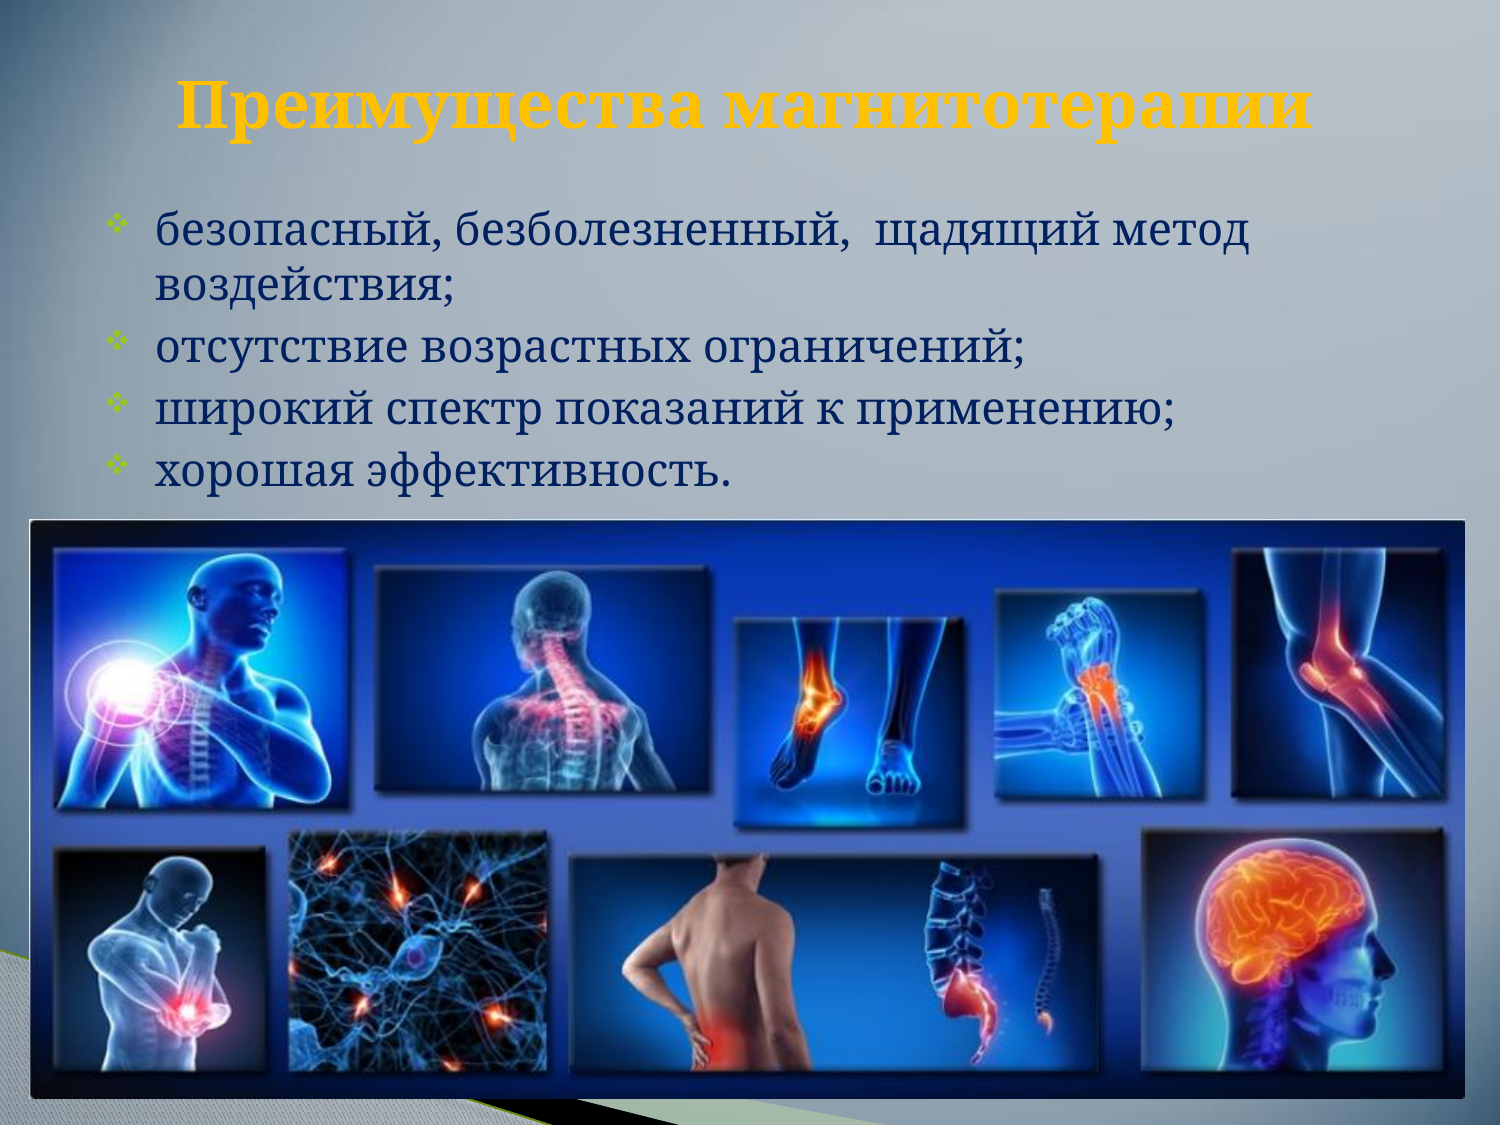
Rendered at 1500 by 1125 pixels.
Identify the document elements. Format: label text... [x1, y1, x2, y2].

title Преимущества магнитотерапии [64, 31, 1425, 173]
picture [0, 0, 1500, 1125]
list безопасный, безболезненный, щадящий метод воздействия; отсутствие возрастных ограничений; широкий спектр показаний к применению; хорошая эффективность. [88, 192, 1436, 504]
